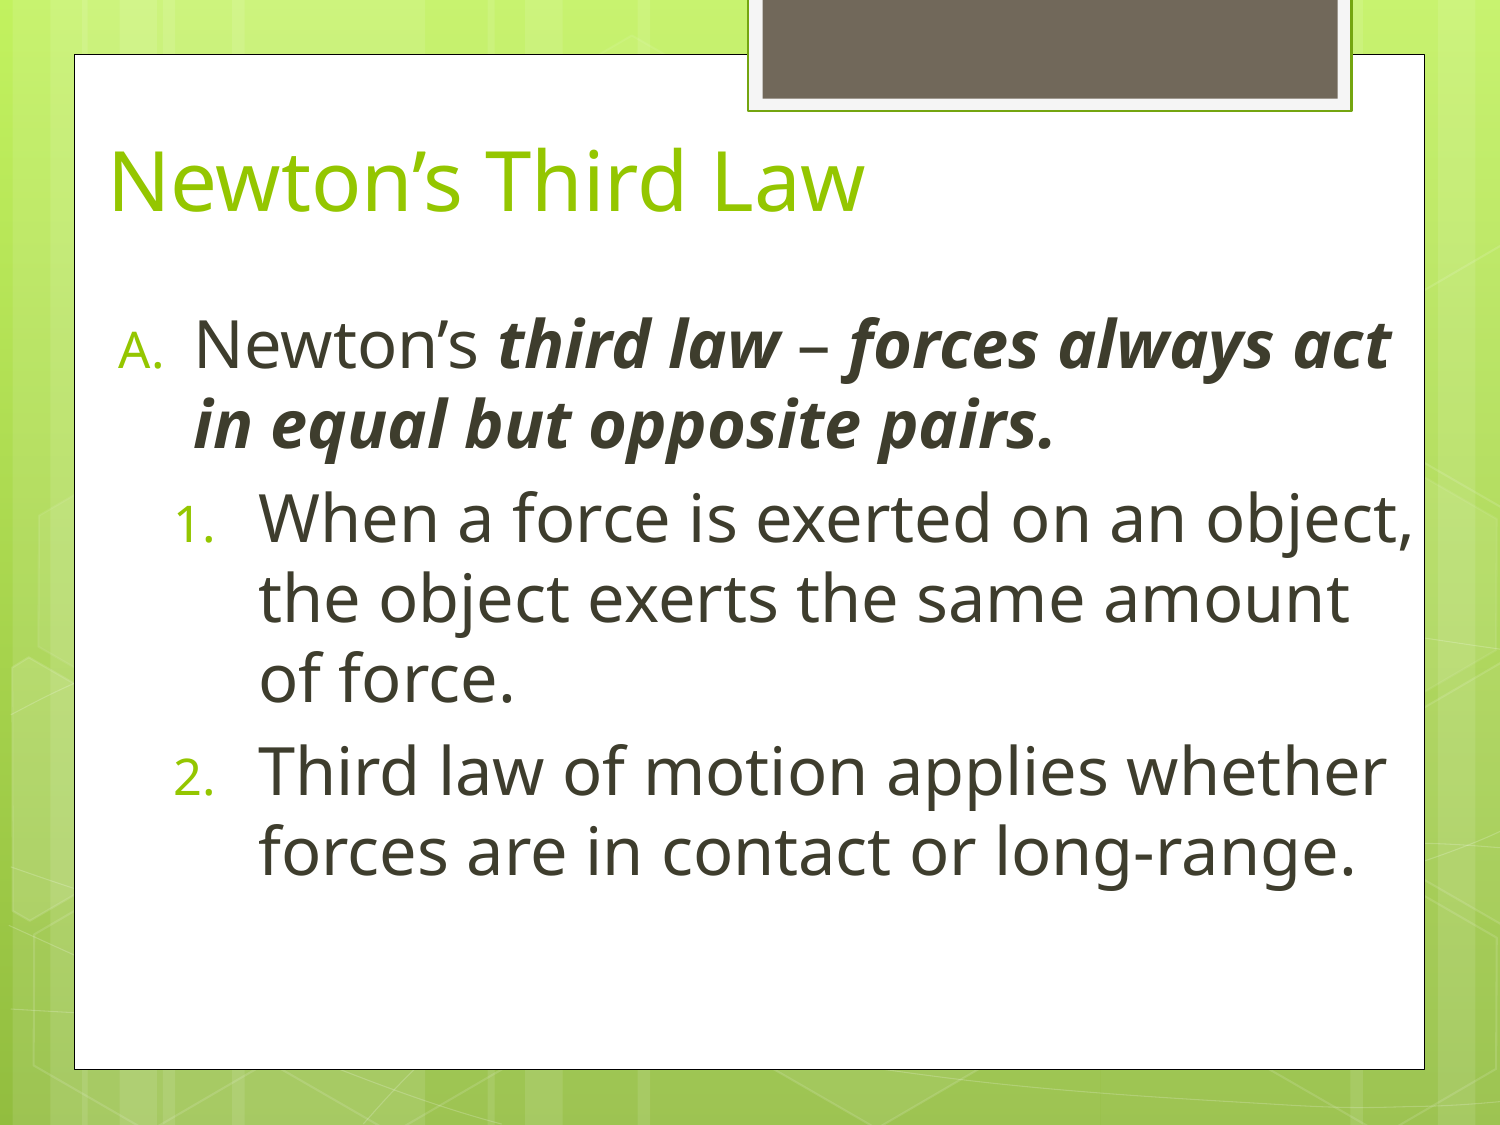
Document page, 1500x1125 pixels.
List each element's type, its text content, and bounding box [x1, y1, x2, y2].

list Newton’s third law – forces always act in equal but opposite pairs. When a force is exerted on an object, the object exerts the same amount of force. Third law of motion applies whether forces are in contact or long-range. [92, 294, 1435, 999]
title Newton’s Third Law [92, 101, 983, 236]
